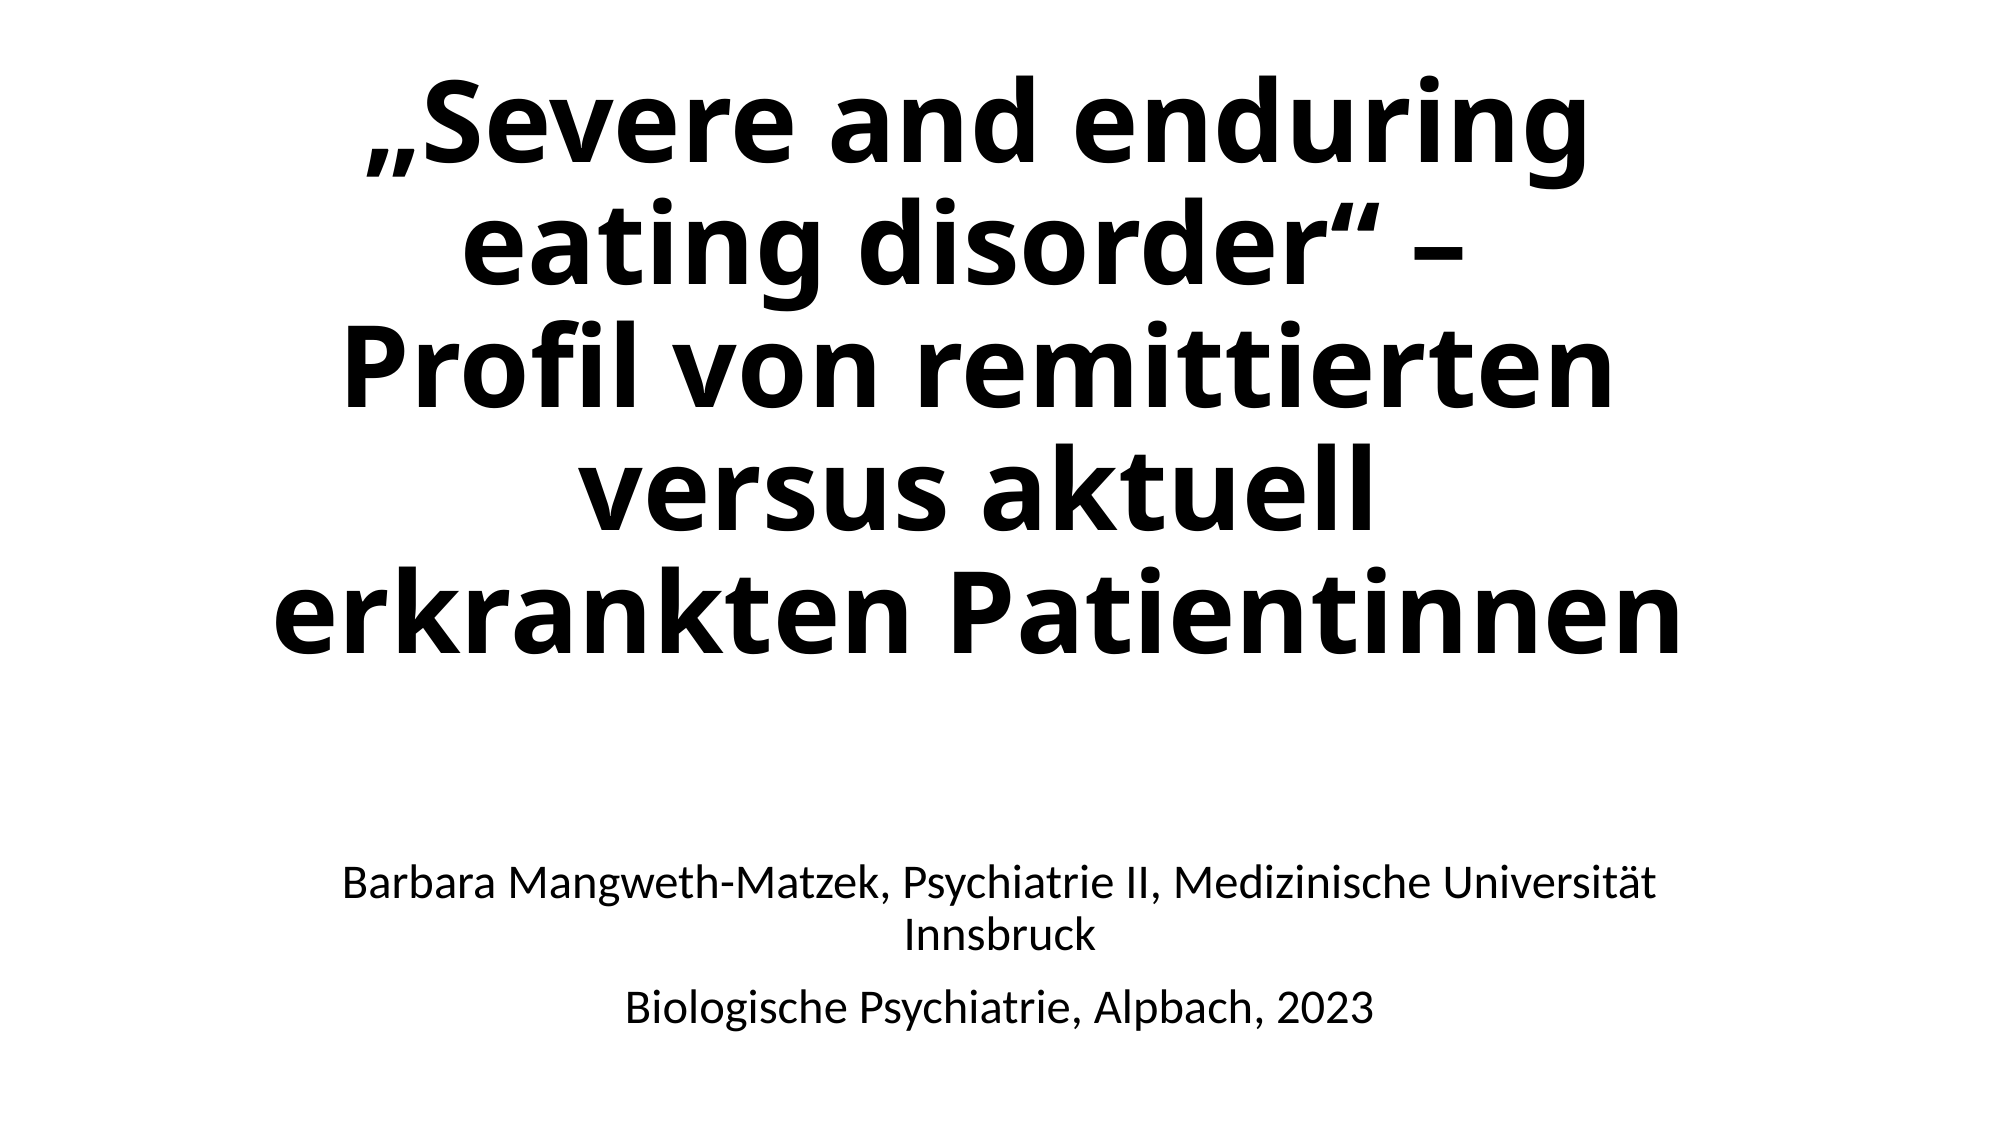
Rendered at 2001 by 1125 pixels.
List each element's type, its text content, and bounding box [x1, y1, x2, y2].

subtitle Barbara Mangweth-Matzek, Psychiatrie II, Medizinische Universität Innsbruck Biologische Psychiatrie, Alpbach, 2023 [249, 770, 1750, 1043]
title „Severe and enduring eating disorder“ – Profil von remittierten versus aktuell erkrankten Patientinnen [229, 46, 1729, 686]
